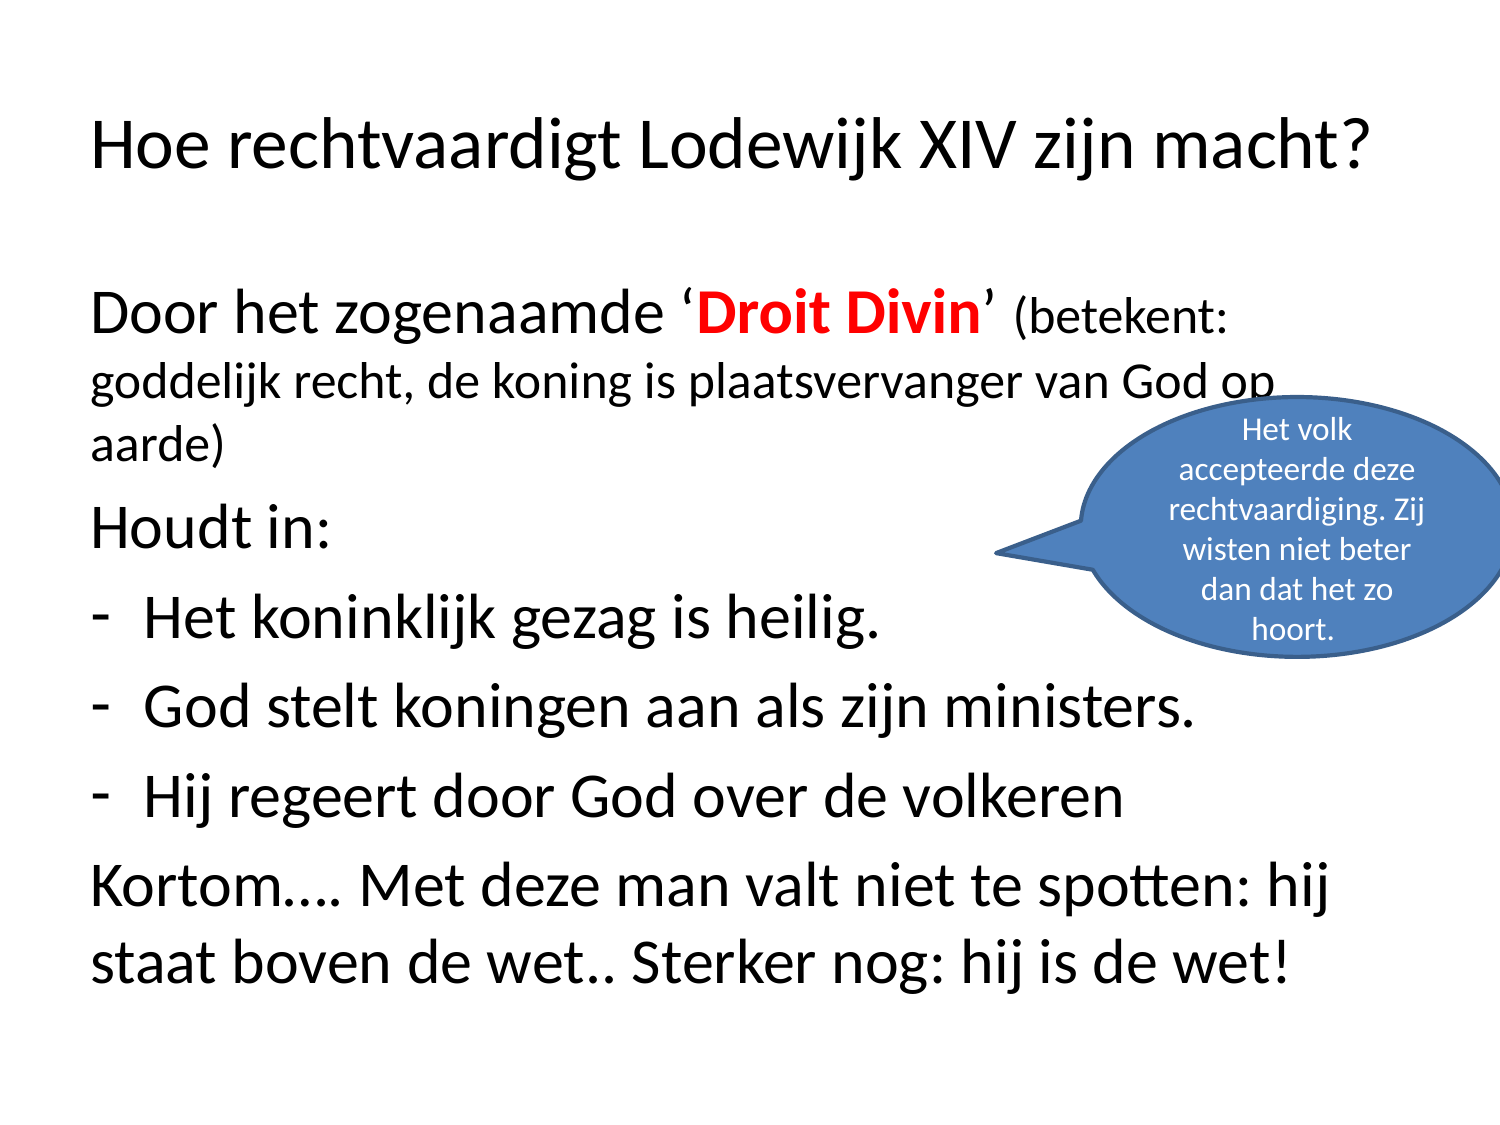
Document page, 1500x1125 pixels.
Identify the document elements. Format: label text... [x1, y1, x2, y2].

text_box Het volk accepteerde deze rechtvaardiging. Zij wisten niet beter dan dat het zo hoort. [993, 394, 1500, 659]
title Hoe rechtvaardigt Lodewijk XIV zijn macht? [75, 45, 1425, 233]
list Door het zogenaamde ‘Droit Divin’ (betekent: goddelijk recht, de koning is plaatsvervanger van God op aarde) Houdt in: Het koninklijk gezag is heilig. God stelt koningen aan als zijn ministers. Hij regeert door God over de volkeren Kortom…. Met deze man valt niet te spotten: hij staat boven de wet.. Sterker nog: hij is de wet! [75, 262, 1425, 1005]
